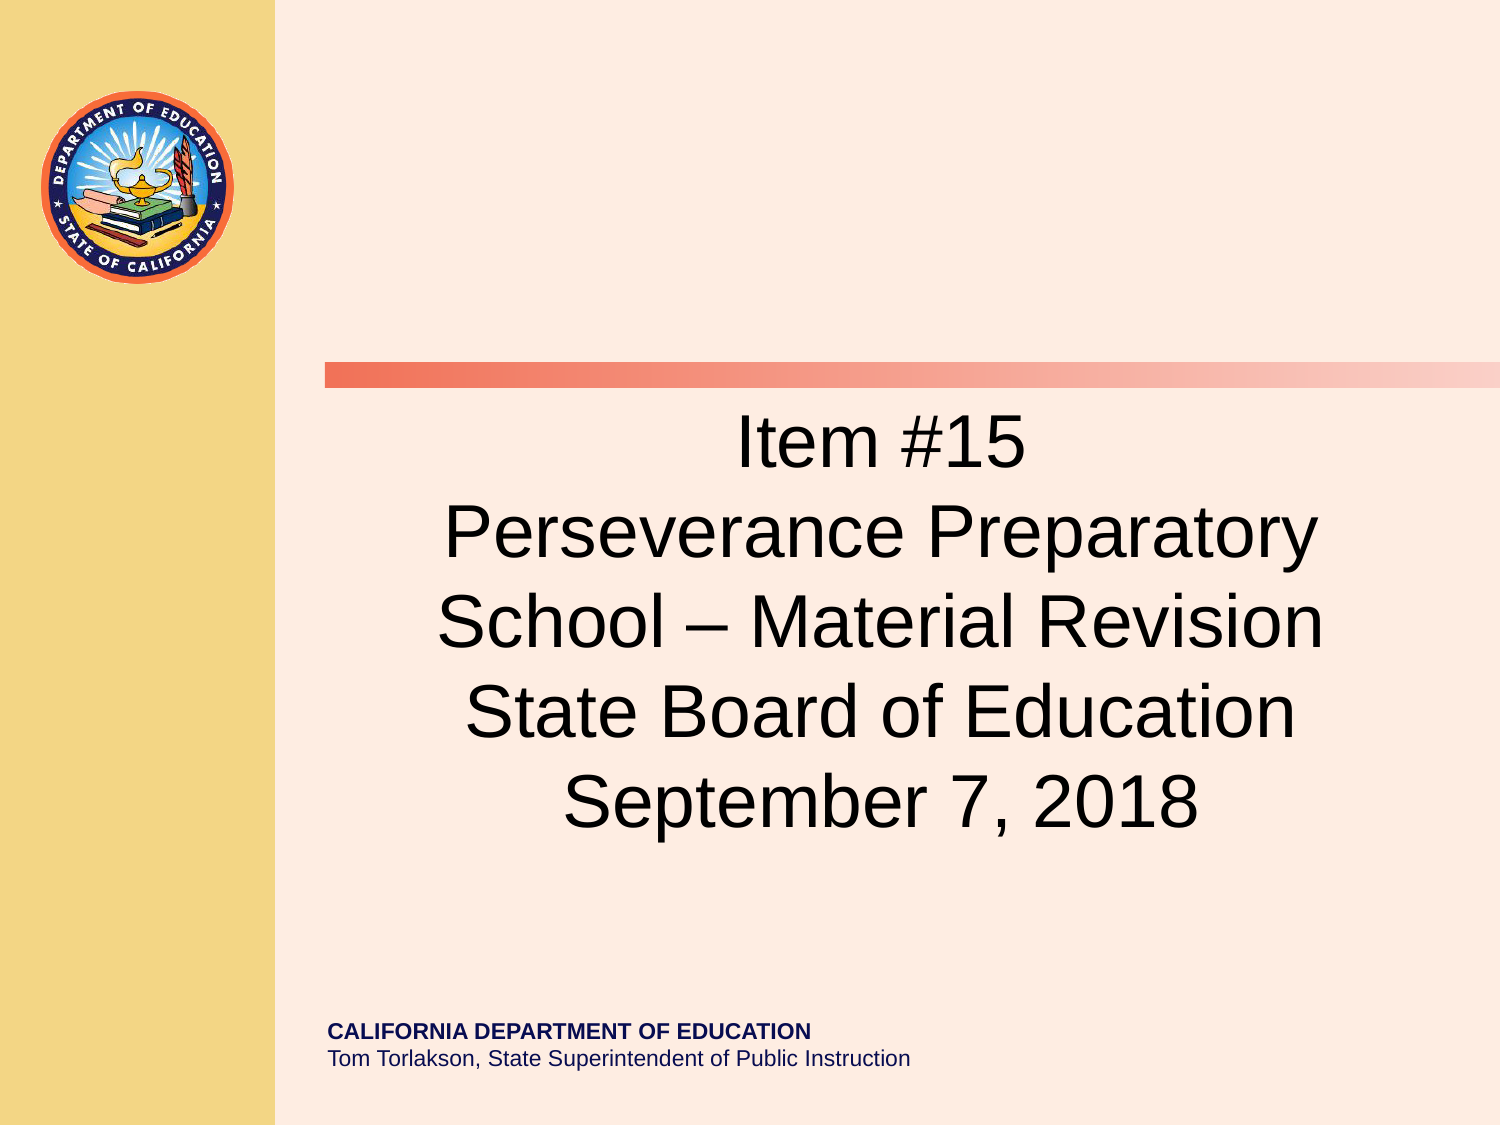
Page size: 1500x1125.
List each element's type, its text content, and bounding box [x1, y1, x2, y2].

picture [24, 74, 250, 300]
title Item #15 Perseverance Preparatory School – Material Revision State Board of Education September 7, 2018 [324, 387, 1438, 848]
